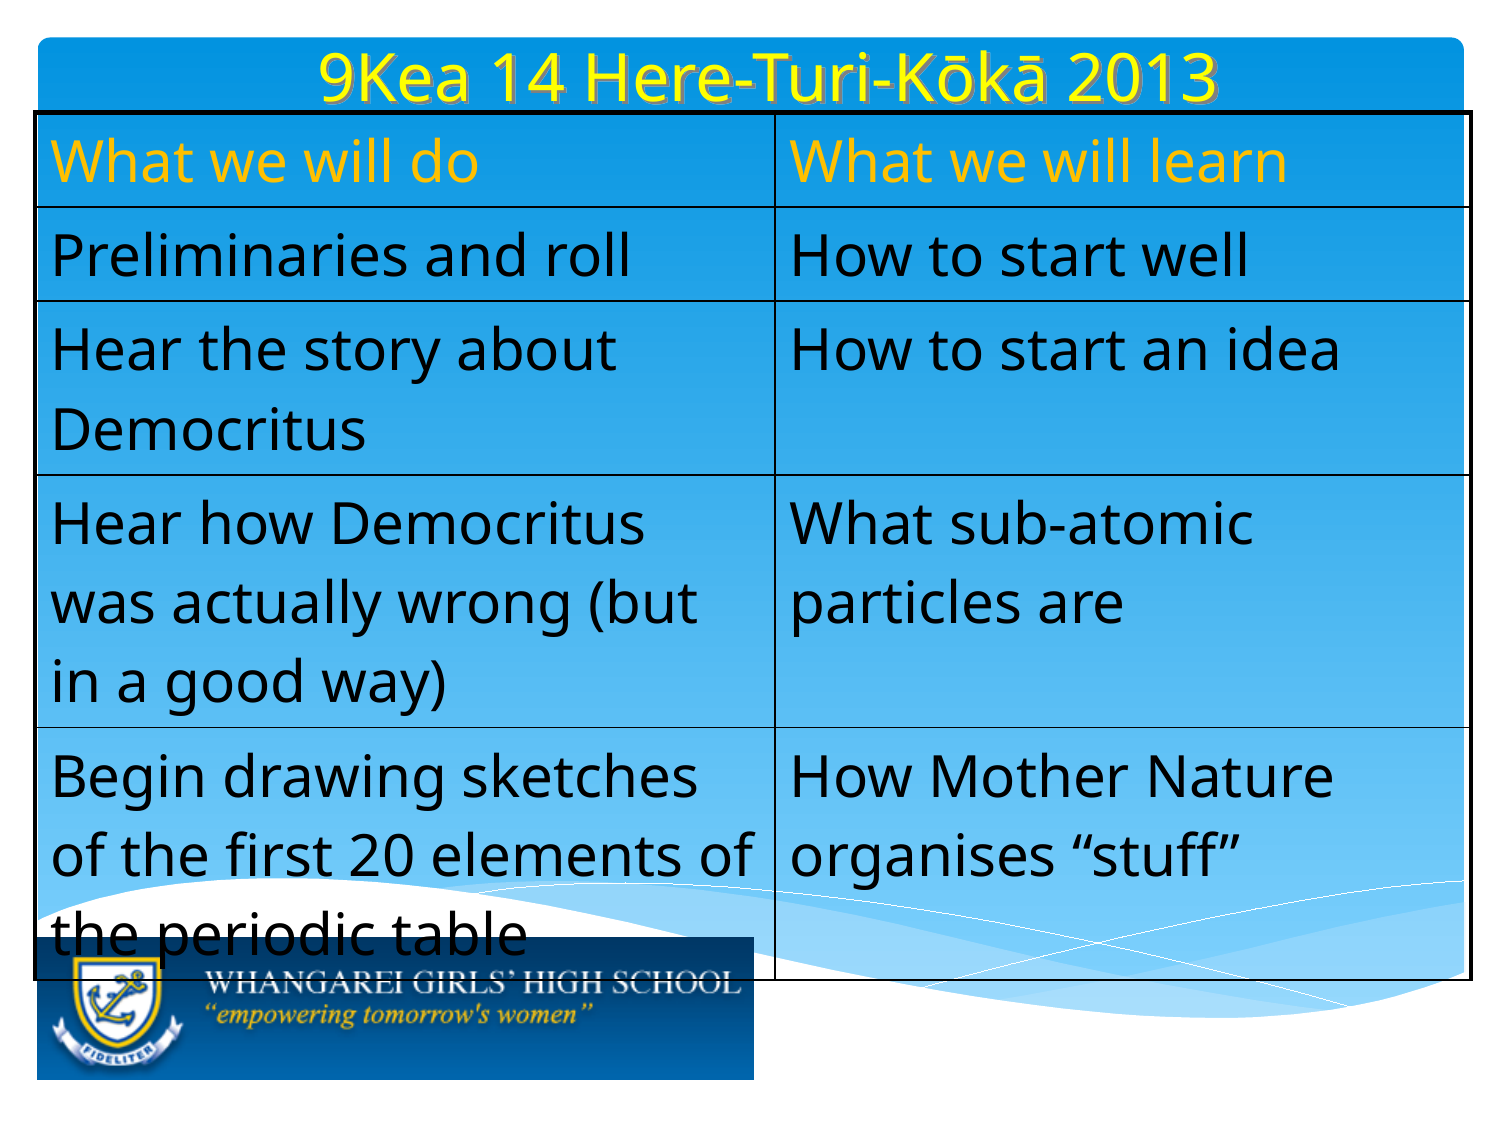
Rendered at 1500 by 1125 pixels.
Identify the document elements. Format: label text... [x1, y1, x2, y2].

table_cell Hear the story about Democritus [37, 302, 774, 474]
table_cell How Mother Nature organises “stuff” [776, 728, 1469, 979]
table_cell How to start well [776, 208, 1469, 300]
table_cell How to start an idea [776, 302, 1469, 474]
table_cell What sub-atomic particles are [776, 476, 1469, 727]
table_header What we will do [37, 115, 774, 206]
table_cell Begin drawing sketches of the first 20 elements of the periodic table [37, 728, 774, 979]
table_cell Preliminaries and roll [37, 208, 774, 300]
table_cell Hear how Democritus was actually wrong (but in a good way) [37, 476, 774, 727]
table_header What we will learn [776, 115, 1469, 206]
picture [37, 937, 754, 1080]
text_box 9Kea 14 Here-Turi-Kōkā 2013 [162, 24, 1375, 110]
